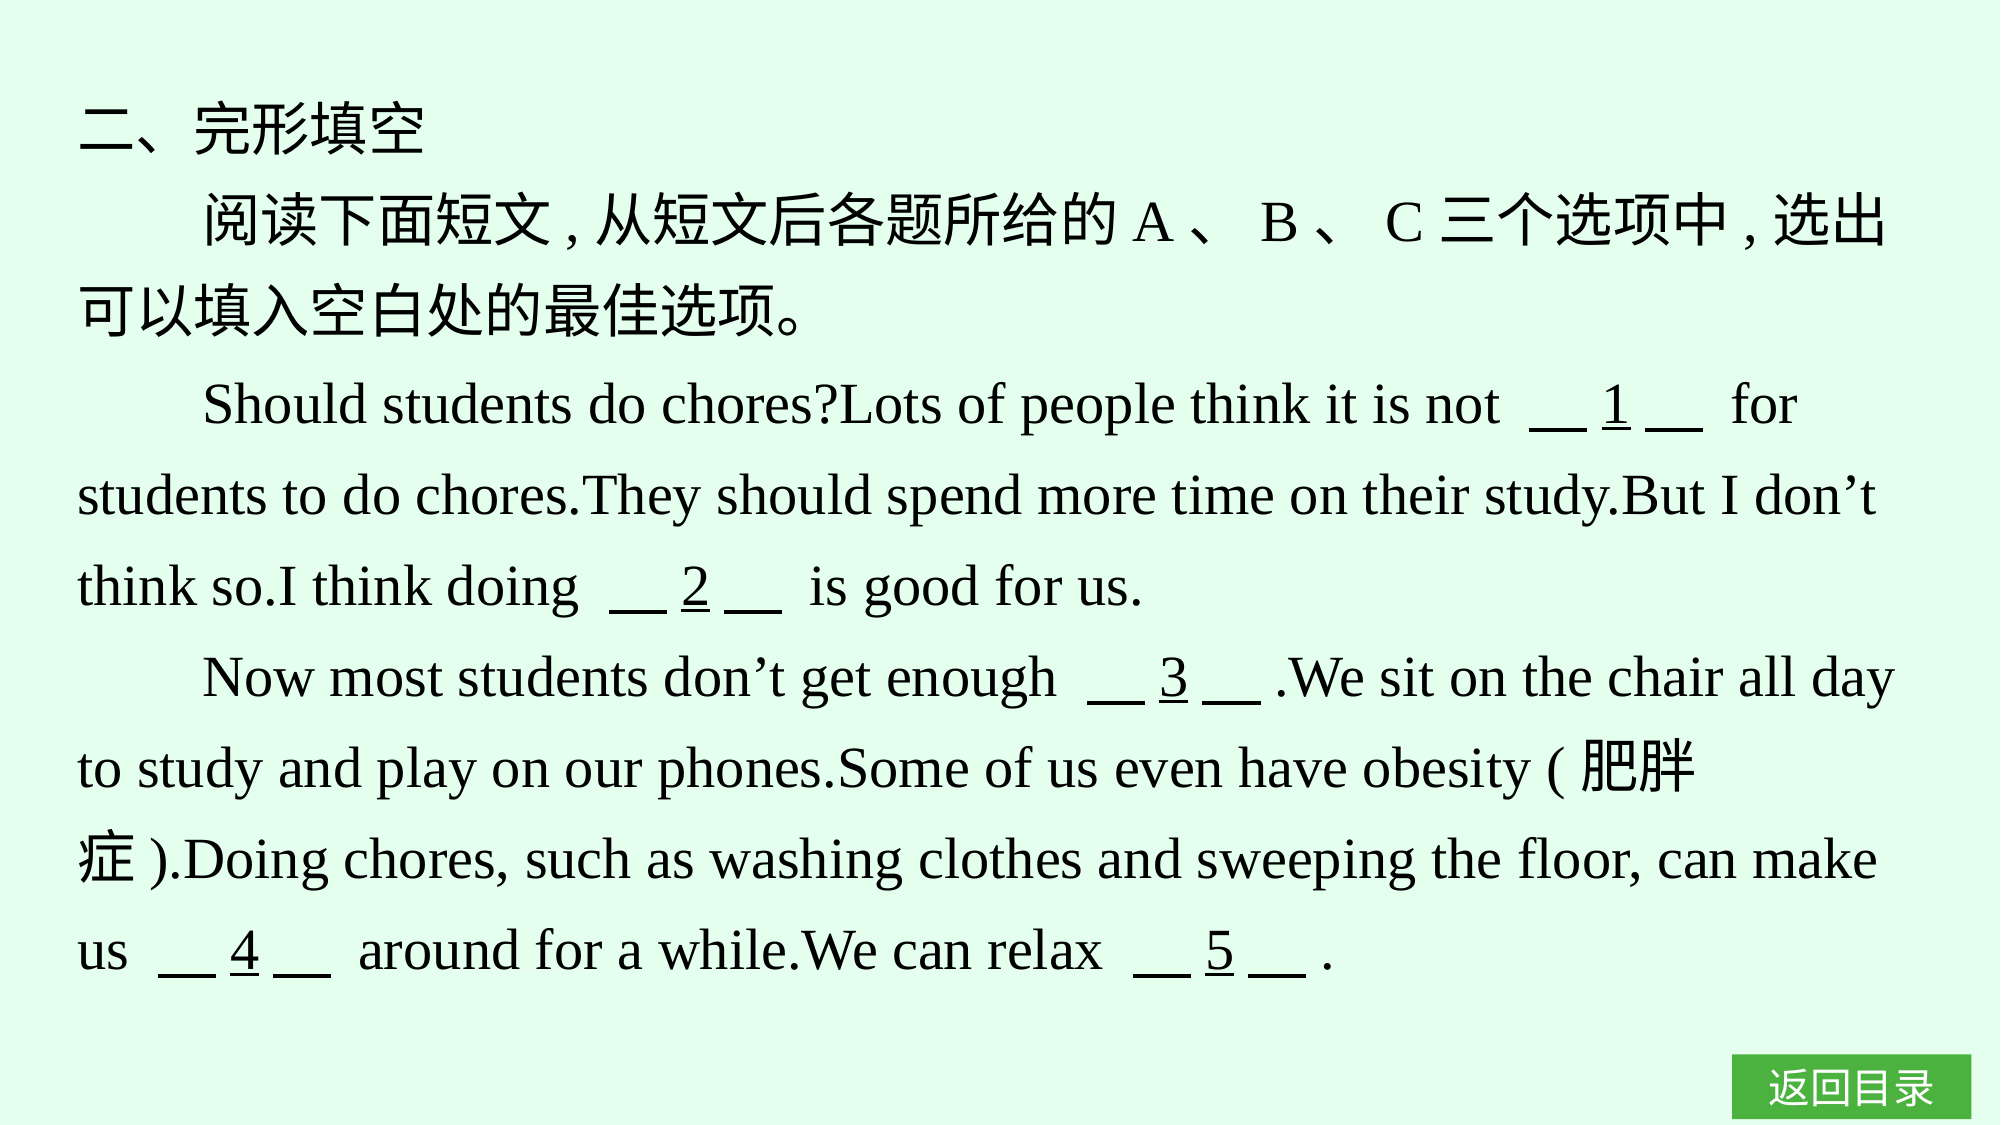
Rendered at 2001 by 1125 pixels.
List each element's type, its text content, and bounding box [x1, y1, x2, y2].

text_box 二、完形填空 阅读下面短文,从短文后各题所给的A、B、C三个选项中,选出可以填入空白处的最佳选项。 Should students do chores?Lots of people think it is not 1 for students to do chores.They should spend more time on their study.But I don’t think so.I think doing 2 is good for us. Now most students don’t get enough 3 .We sit on the chair all day to study and play on our phones.Some of us even have obesity (肥胖症).Doing chores, such as washing clothes and sweeping the floor, can make us 4 around for a while.We can relax 5 . [62, 64, 1938, 989]
